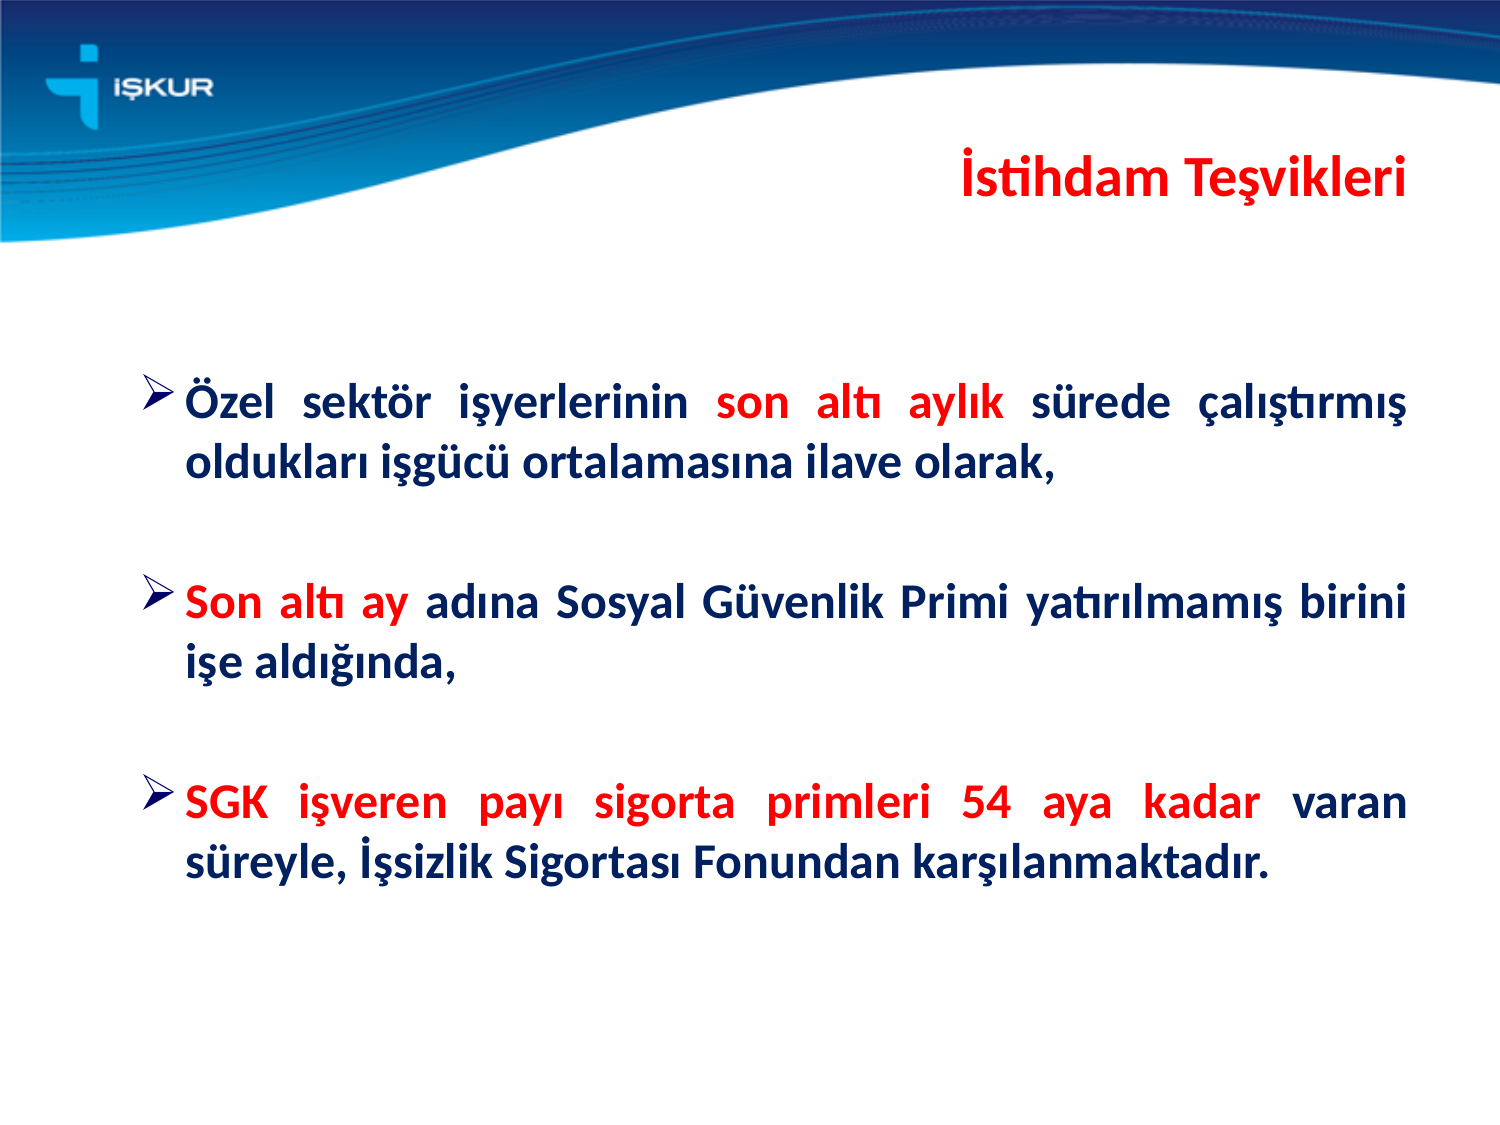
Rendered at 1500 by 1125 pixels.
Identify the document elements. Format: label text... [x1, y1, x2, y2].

picture [0, 0, 1500, 1125]
title İstihdam Teşvikleri [135, 101, 1424, 244]
subtitle Özel sektör işyerlerinin son altı aylık sürede çalıştırmış oldukları işgücü ortalamasına ilave olarak, Son altı ay adına Sosyal Güvenlik Primi yatırılmamış birini işe aldığında, SGK işveren payı sigorta primleri 54 aya kadar varan süreyle, İşsizlik Sigortası Fonundan karşılanmaktadır. [123, 290, 1424, 1000]
